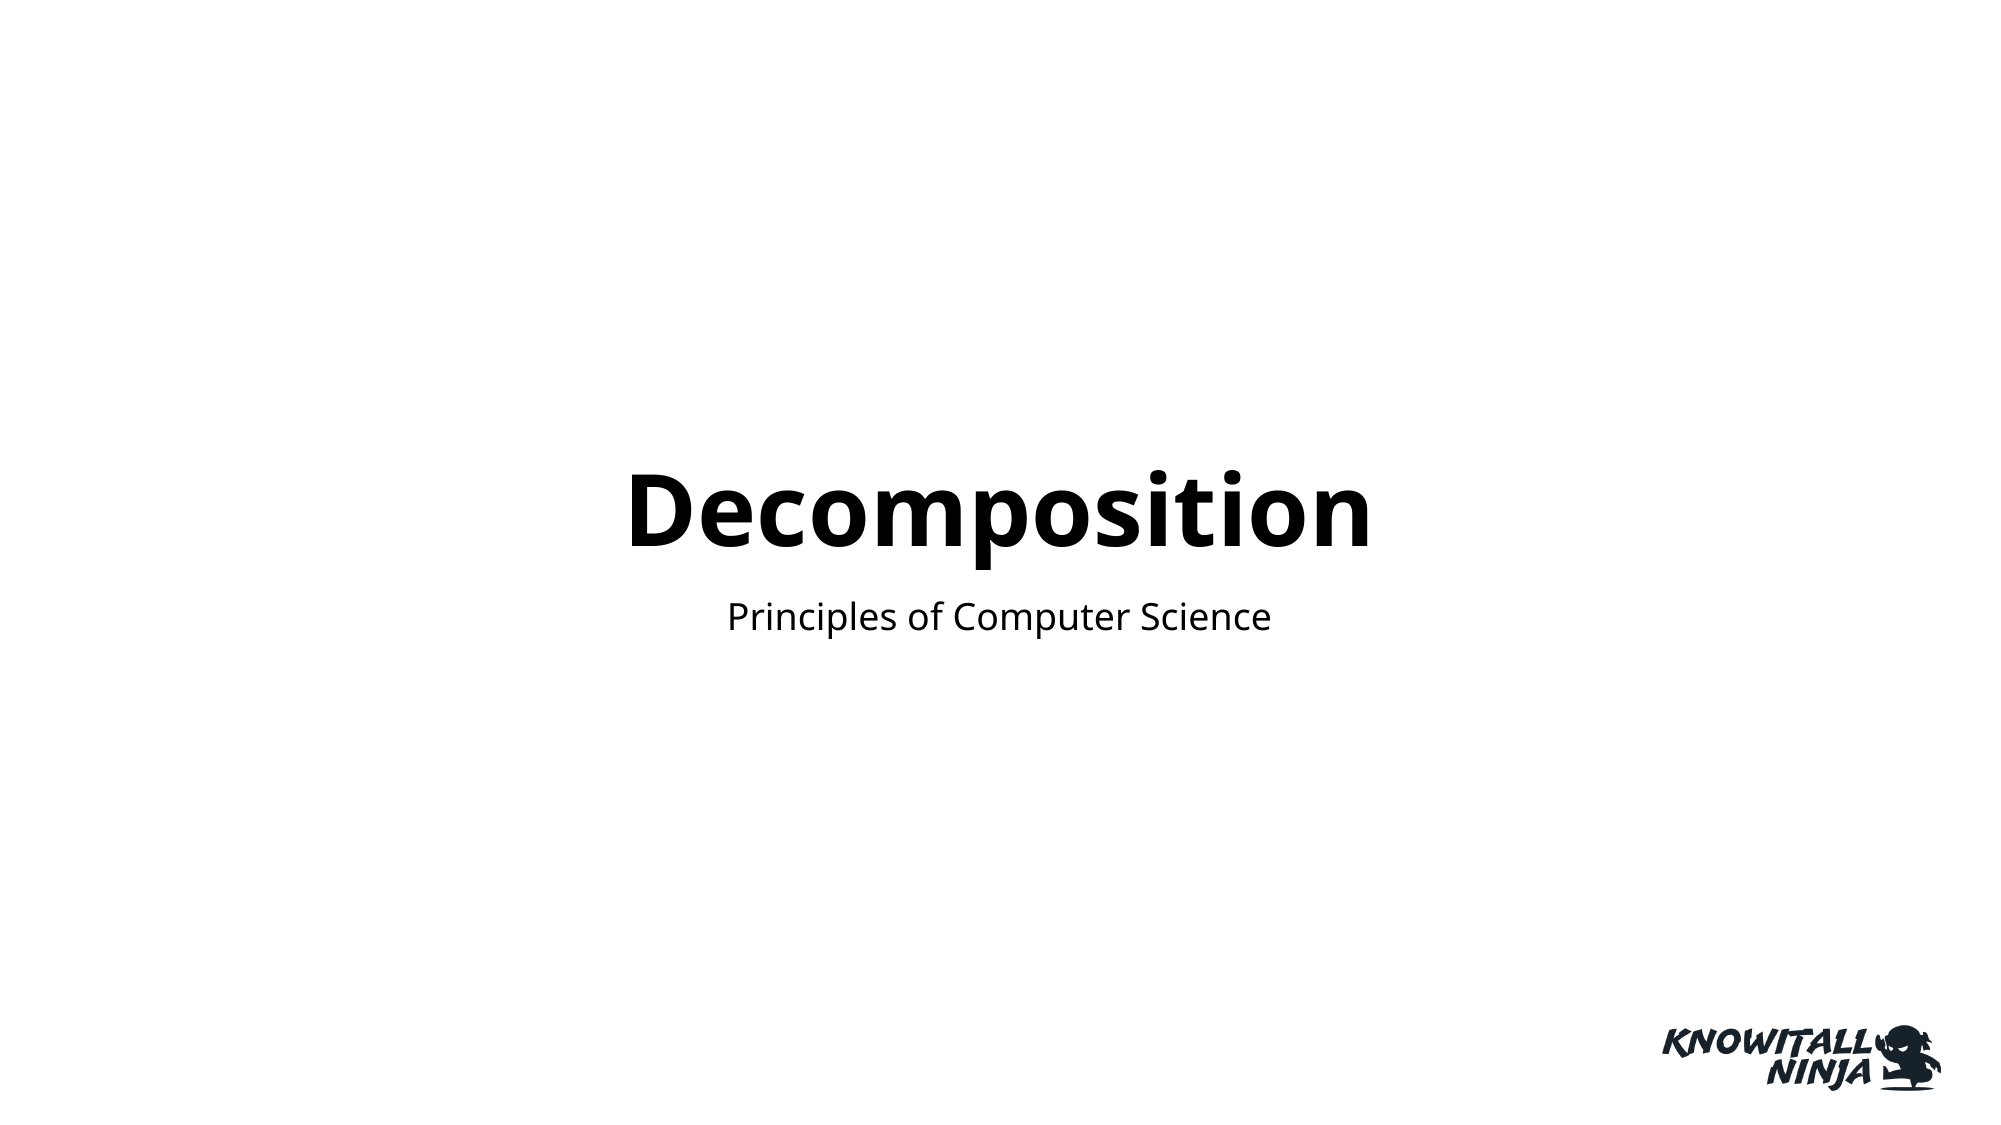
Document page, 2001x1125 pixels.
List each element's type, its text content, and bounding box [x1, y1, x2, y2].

subtitle Principles of Computer Science [249, 590, 1750, 863]
picture [1662, 1025, 1941, 1091]
title Decomposition [249, 184, 1750, 576]
